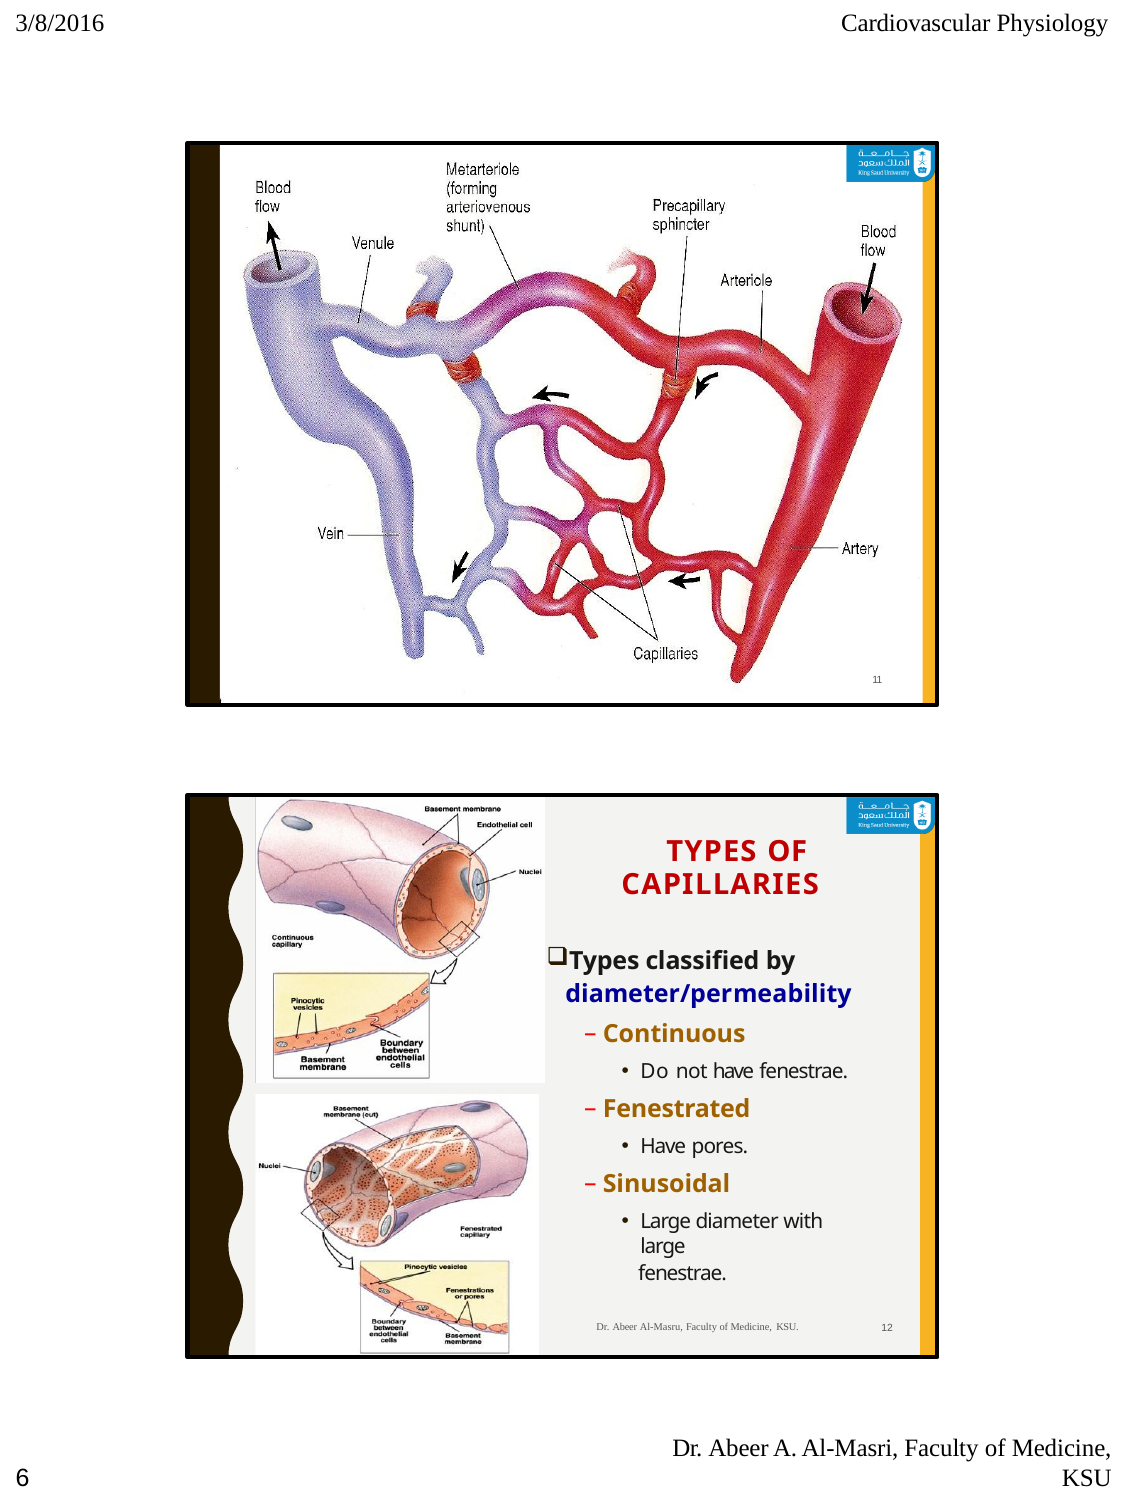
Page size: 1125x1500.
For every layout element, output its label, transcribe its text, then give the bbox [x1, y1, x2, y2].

text_box [187, 794, 938, 1358]
text_box 3/8/2016 [13, 6, 107, 37]
text_box [187, 142, 938, 705]
slide_number 10 [11, 1464, 48, 1500]
text_box Cardiovascular Physiology [838, 6, 1114, 37]
footer Dr. Abeer A. Al-Masri, Faculty of Medicine, KSU [663, 1434, 1113, 1500]
